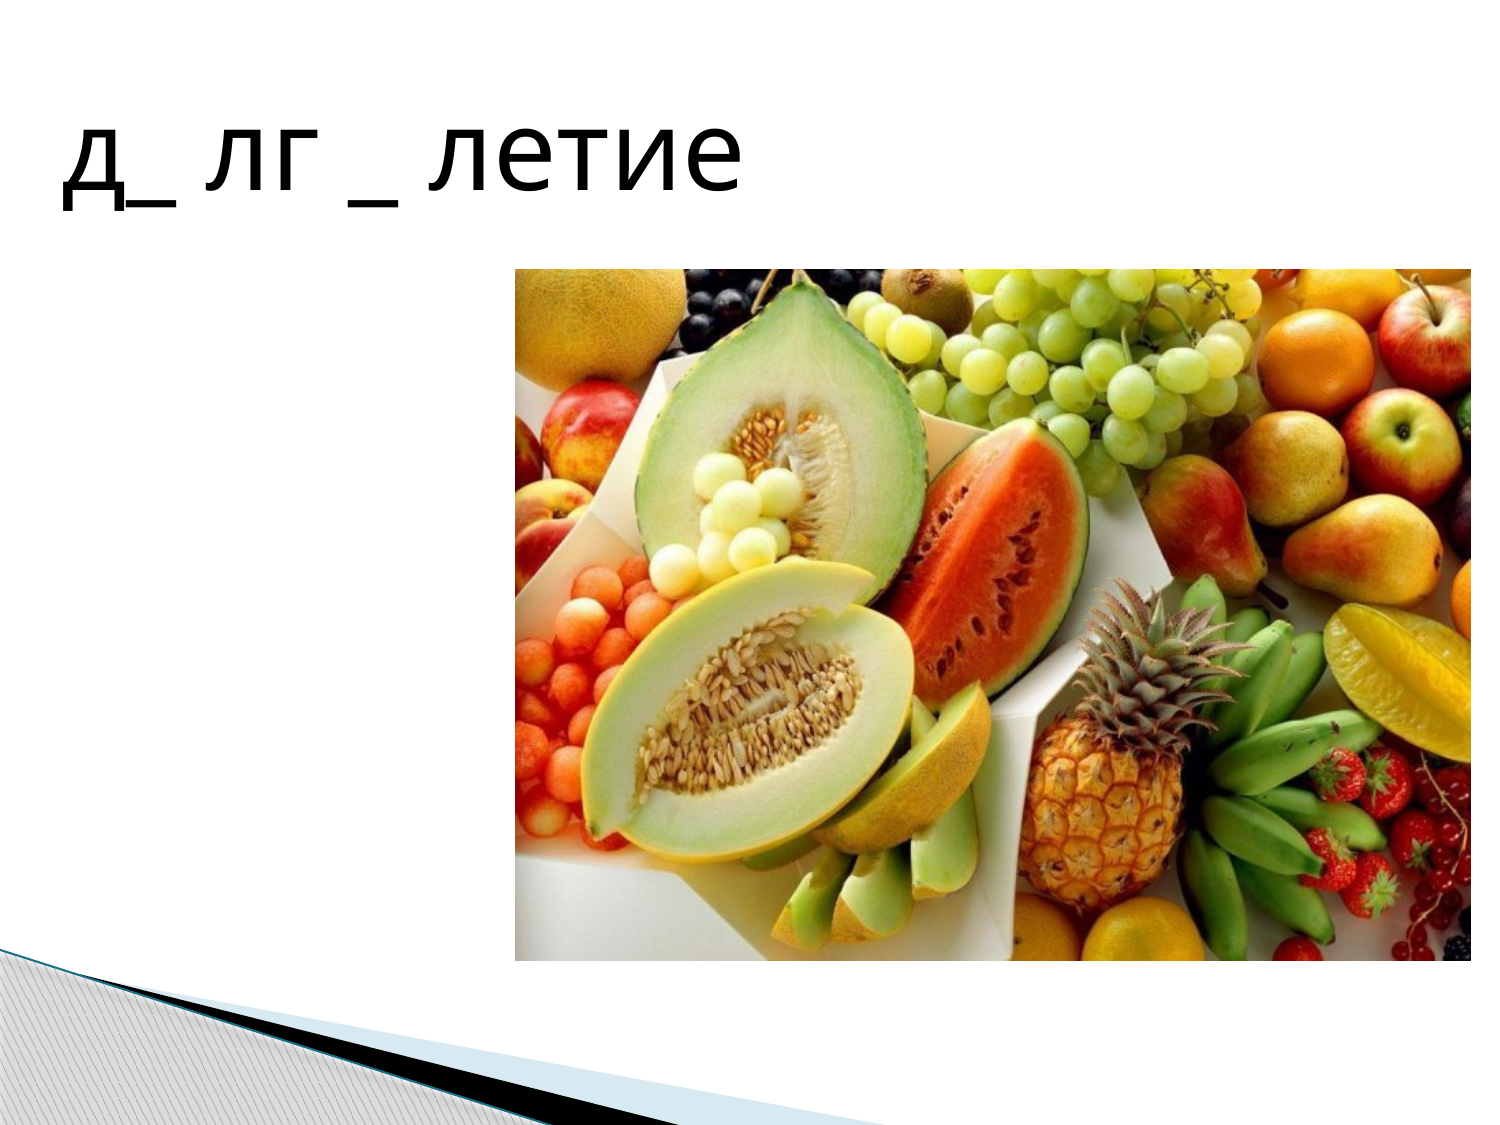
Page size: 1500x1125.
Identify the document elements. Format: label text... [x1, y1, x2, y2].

text_box д_ лг _ летие [46, 70, 820, 220]
picture [515, 269, 1471, 962]
